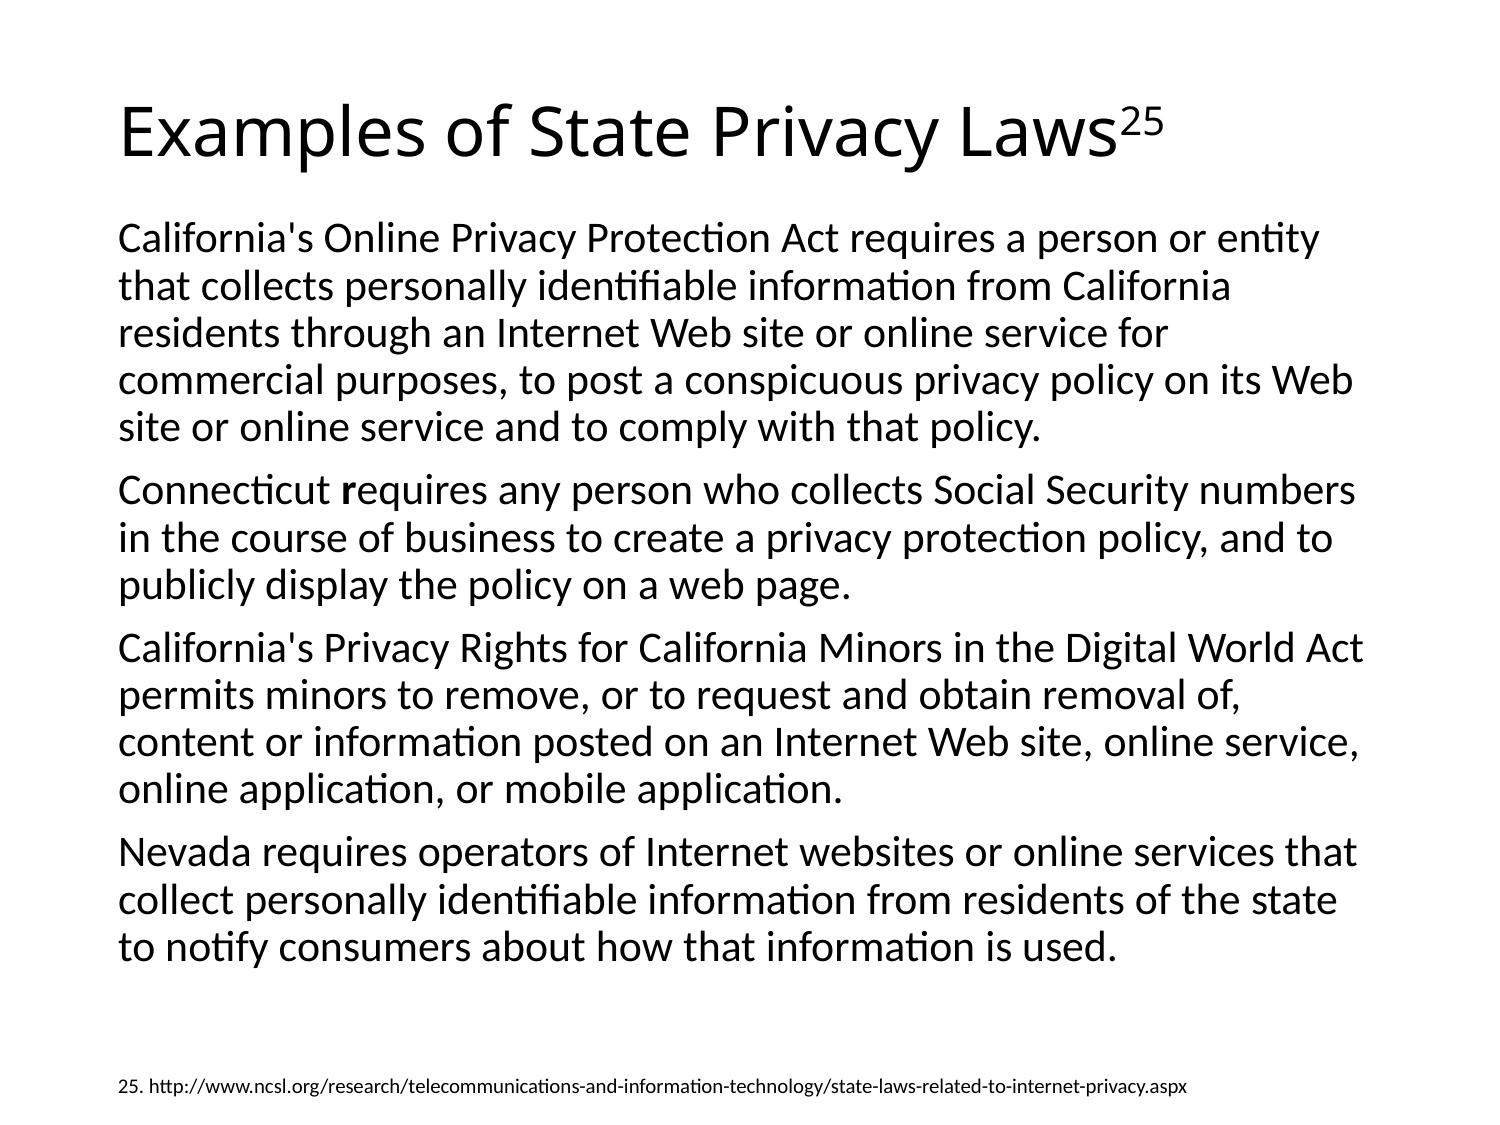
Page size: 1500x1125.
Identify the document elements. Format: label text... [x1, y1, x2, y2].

title Examples of State Privacy Laws25 [102, 59, 1398, 207]
list California's Online Privacy Protection Act requires a person or entity that collects personally identifiable information from California residents through an Internet Web site or online service for commercial purposes, to post a conspicuous privacy policy on its Web site or online service and to comply with that policy. Connecticut requires any person who collects Social Security numbers in the course of business to create a privacy protection policy, and to publicly display the policy on a web page. California's Privacy Rights for California Minors in the Digital World Act permits minors to remove, or to request and obtain removal of, content or information posted on an Internet Web site, online service, online application, or mobile application. Nevada requires operators of Internet websites or online services that collect personally identifiable information from residents of the state to notify consumers about how that information is used. [102, 207, 1398, 1014]
text_box 25. http://www.ncsl.org/research/telecommunications-and-information-technology/state-laws-related-to-internet-privacy.aspx [103, 1065, 1397, 1105]
